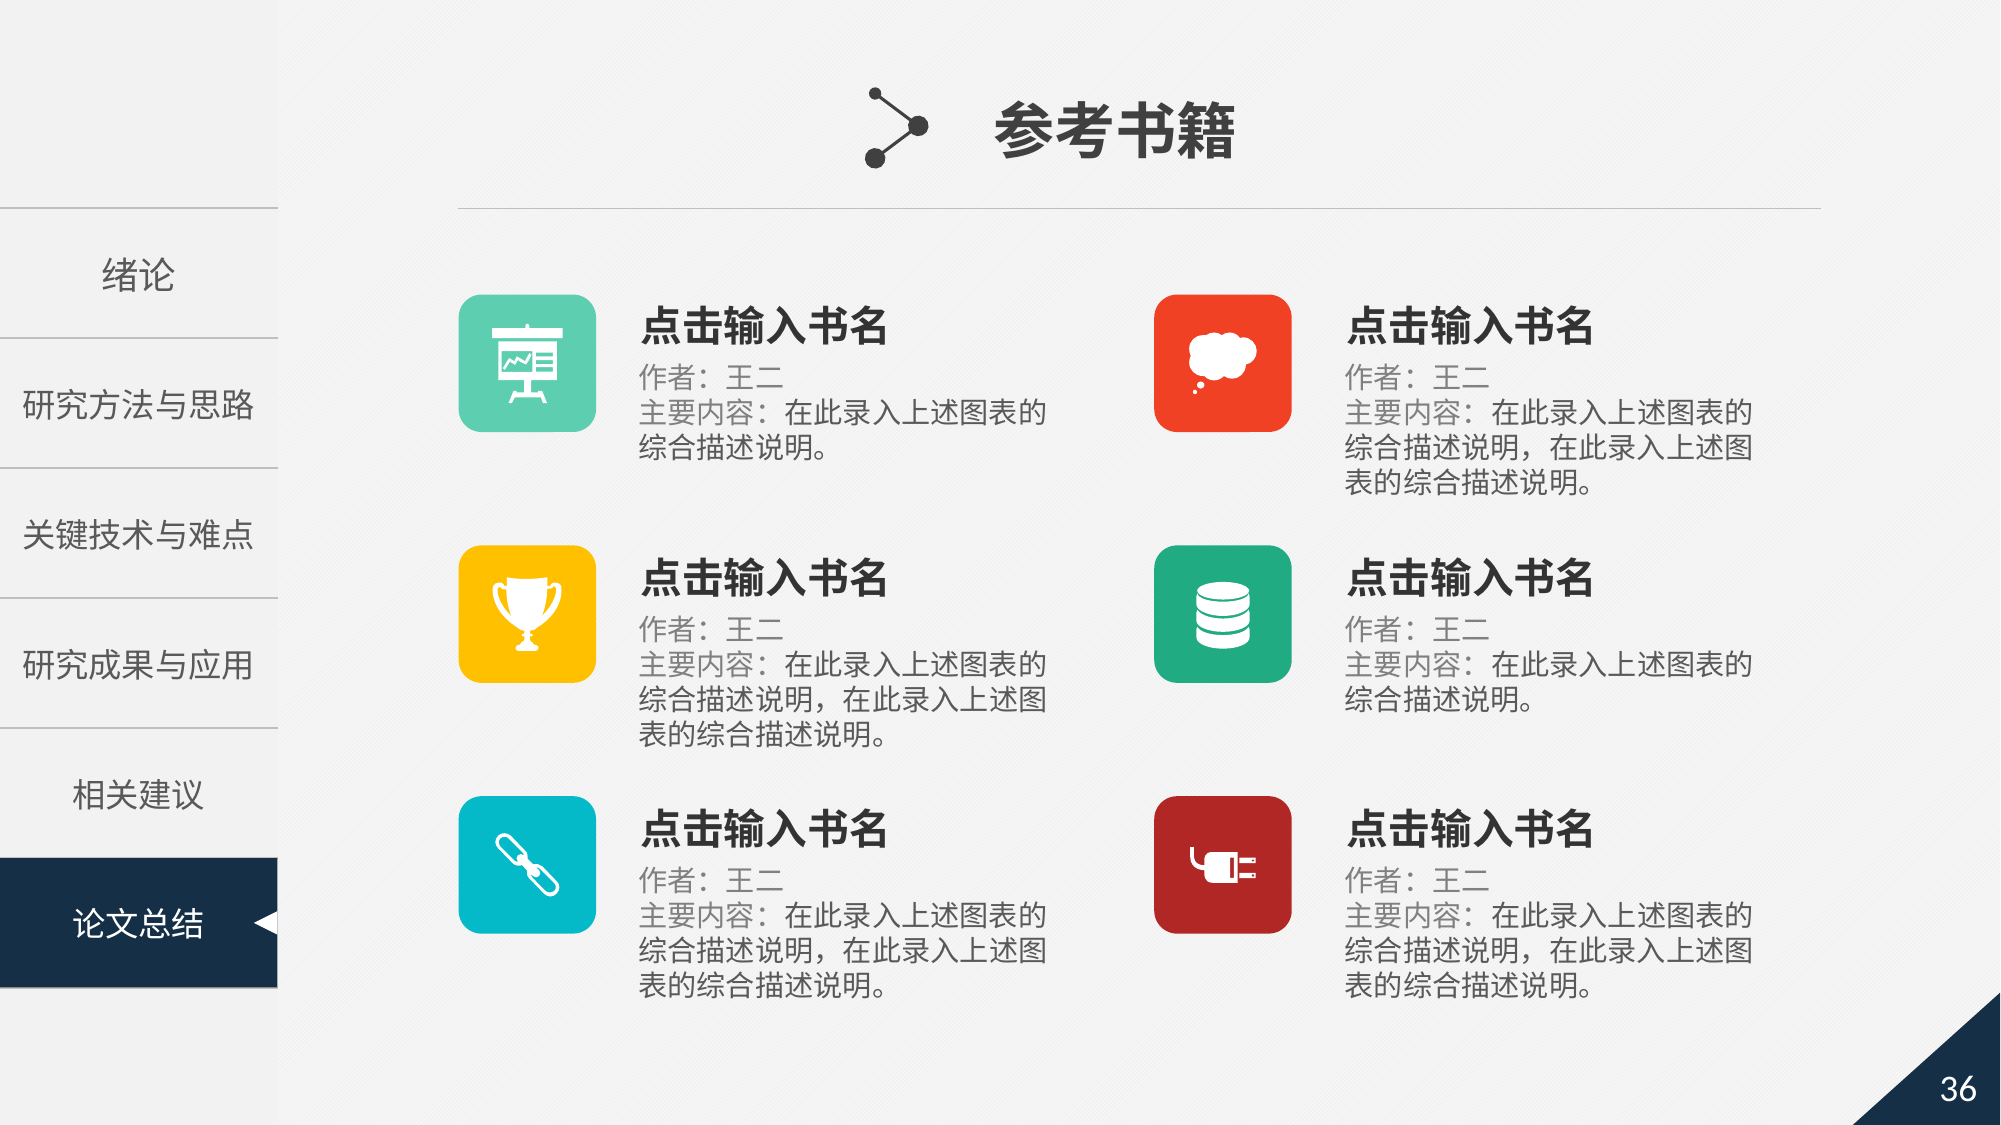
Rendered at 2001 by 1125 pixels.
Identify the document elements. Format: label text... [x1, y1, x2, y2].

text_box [458, 545, 597, 683]
text_box 作者：王二 主要内容：在此录入上述图表的综合描述说明，在此录入上述图表的综合描述说明。 [623, 855, 1070, 1010]
text_box 点击输入书名 [625, 543, 906, 603]
text_box 作者：王二 主要内容：在此录入上述图表的综合描述说明，在此录入上述图表的综合描述说明。 [623, 603, 1070, 759]
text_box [1154, 796, 1292, 934]
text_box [458, 294, 597, 433]
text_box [1154, 545, 1292, 683]
text_box 点击输入书名 [625, 292, 906, 352]
text_box 点击输入书名 [1332, 543, 1613, 603]
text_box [458, 796, 597, 934]
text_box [875, 93, 919, 159]
text_box 点击输入书名 [1332, 795, 1613, 855]
text_box 作者：王二 主要内容：在此录入上述图表的综合描述说明，在此录入上述图表的综合描述说明。 [1329, 855, 1776, 1010]
text_box 作者：王二 主要内容：在此录入上述图表的综合描述说明。 [1329, 603, 1776, 724]
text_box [1154, 294, 1292, 433]
text_box 点击输入书名 [1332, 292, 1613, 352]
text_box 点击输入书名 [625, 795, 906, 855]
text_box 作者：王二 主要内容：在此录入上述图表的综合描述说明，在此录入上述图表的综合描述说明。 [1329, 352, 1776, 508]
text_box 参考书籍 [979, 84, 1254, 173]
text_box 作者：王二 主要内容：在此录入上述图表的综合描述说明。 [623, 352, 1070, 473]
